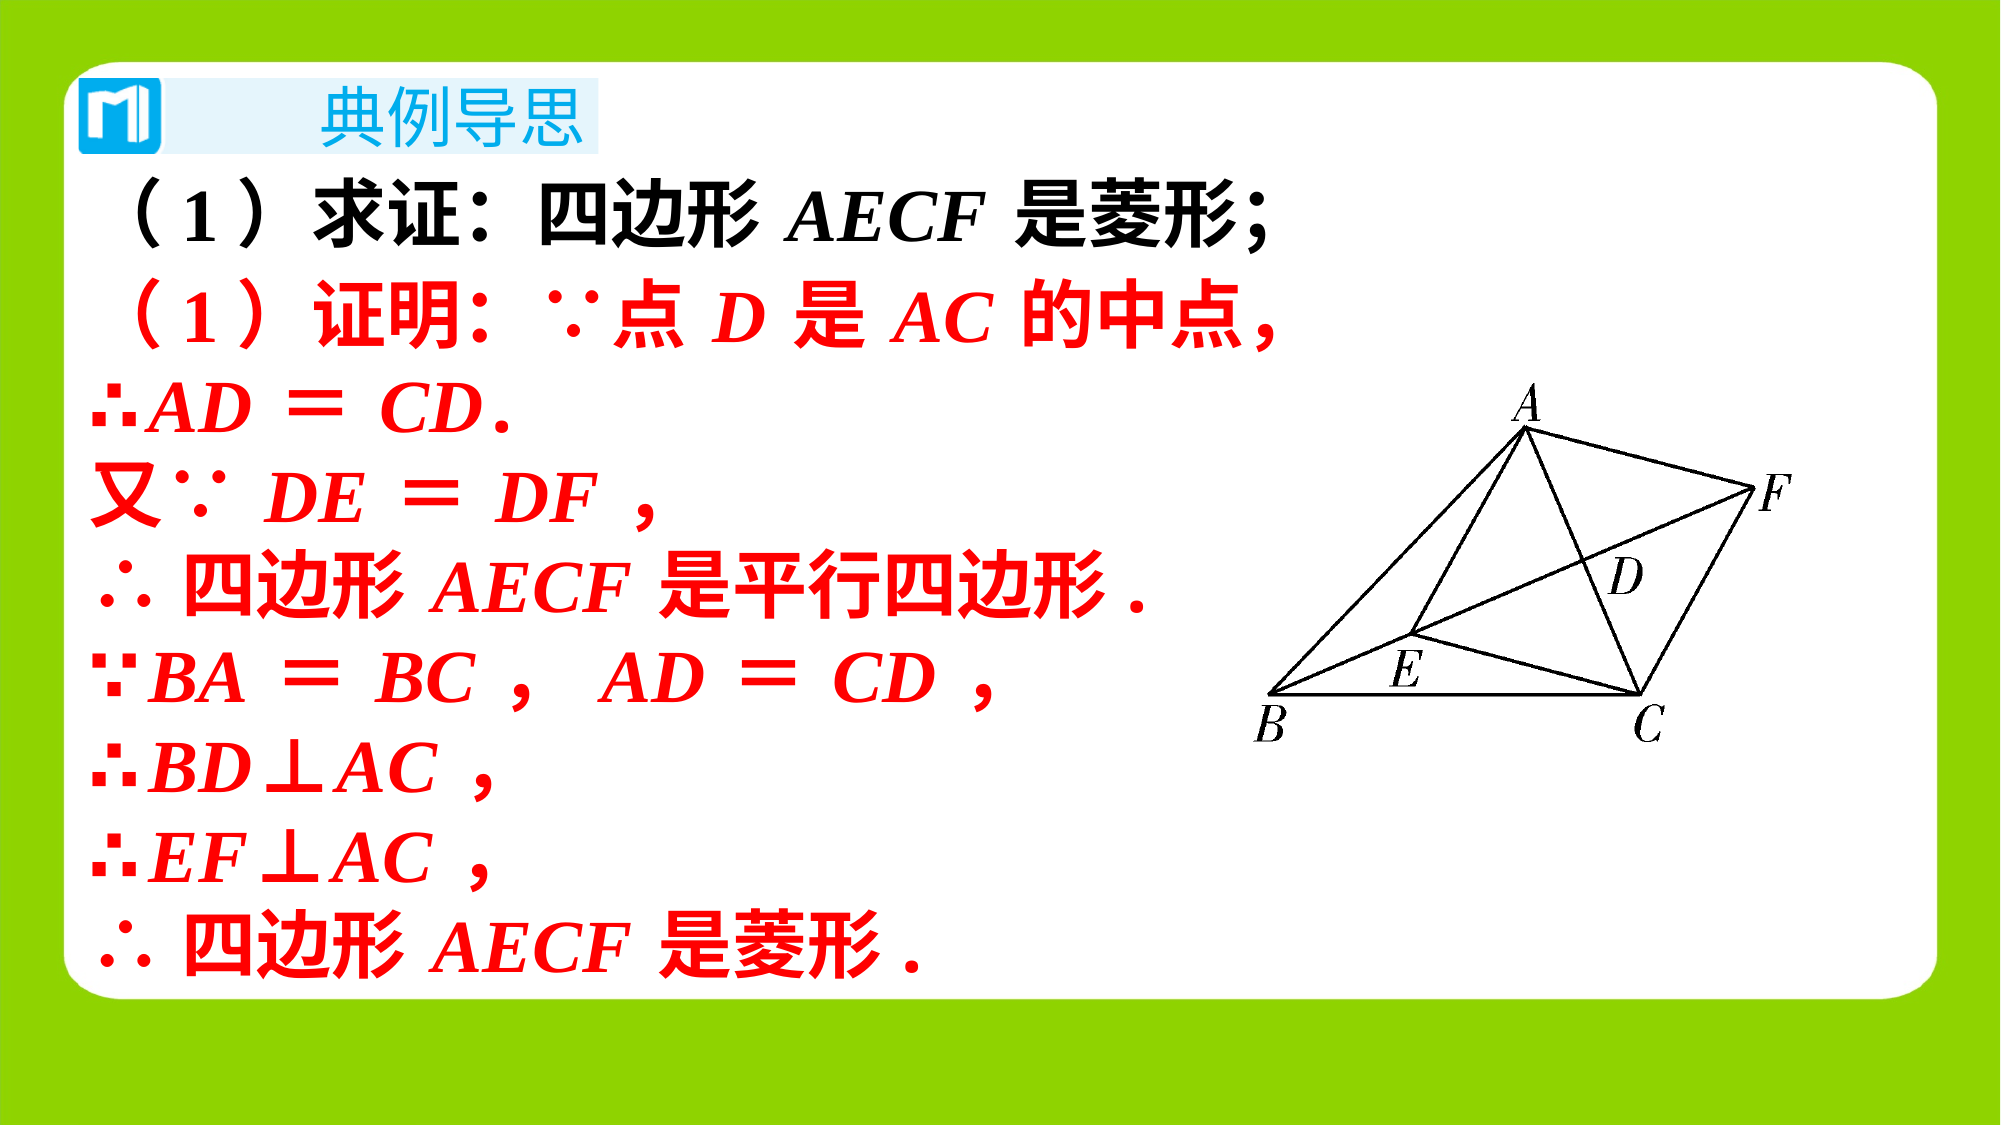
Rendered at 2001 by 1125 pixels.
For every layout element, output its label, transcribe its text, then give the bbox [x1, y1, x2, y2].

text_box （1）求证：四边形AECF是菱形； [88, 166, 1256, 258]
picture [0, 0, 2001, 1125]
text_box （1）证明：∵点D是AC的中点， ∴AD＝CD. 又∵DE＝DF， ∴四边形AECF是平行四边形. ∵BA＝BC，AD＝CD， ∴BD⊥AC， ∴EF⊥AC， ∴四边形AECF是菱形. [88, 267, 1226, 995]
